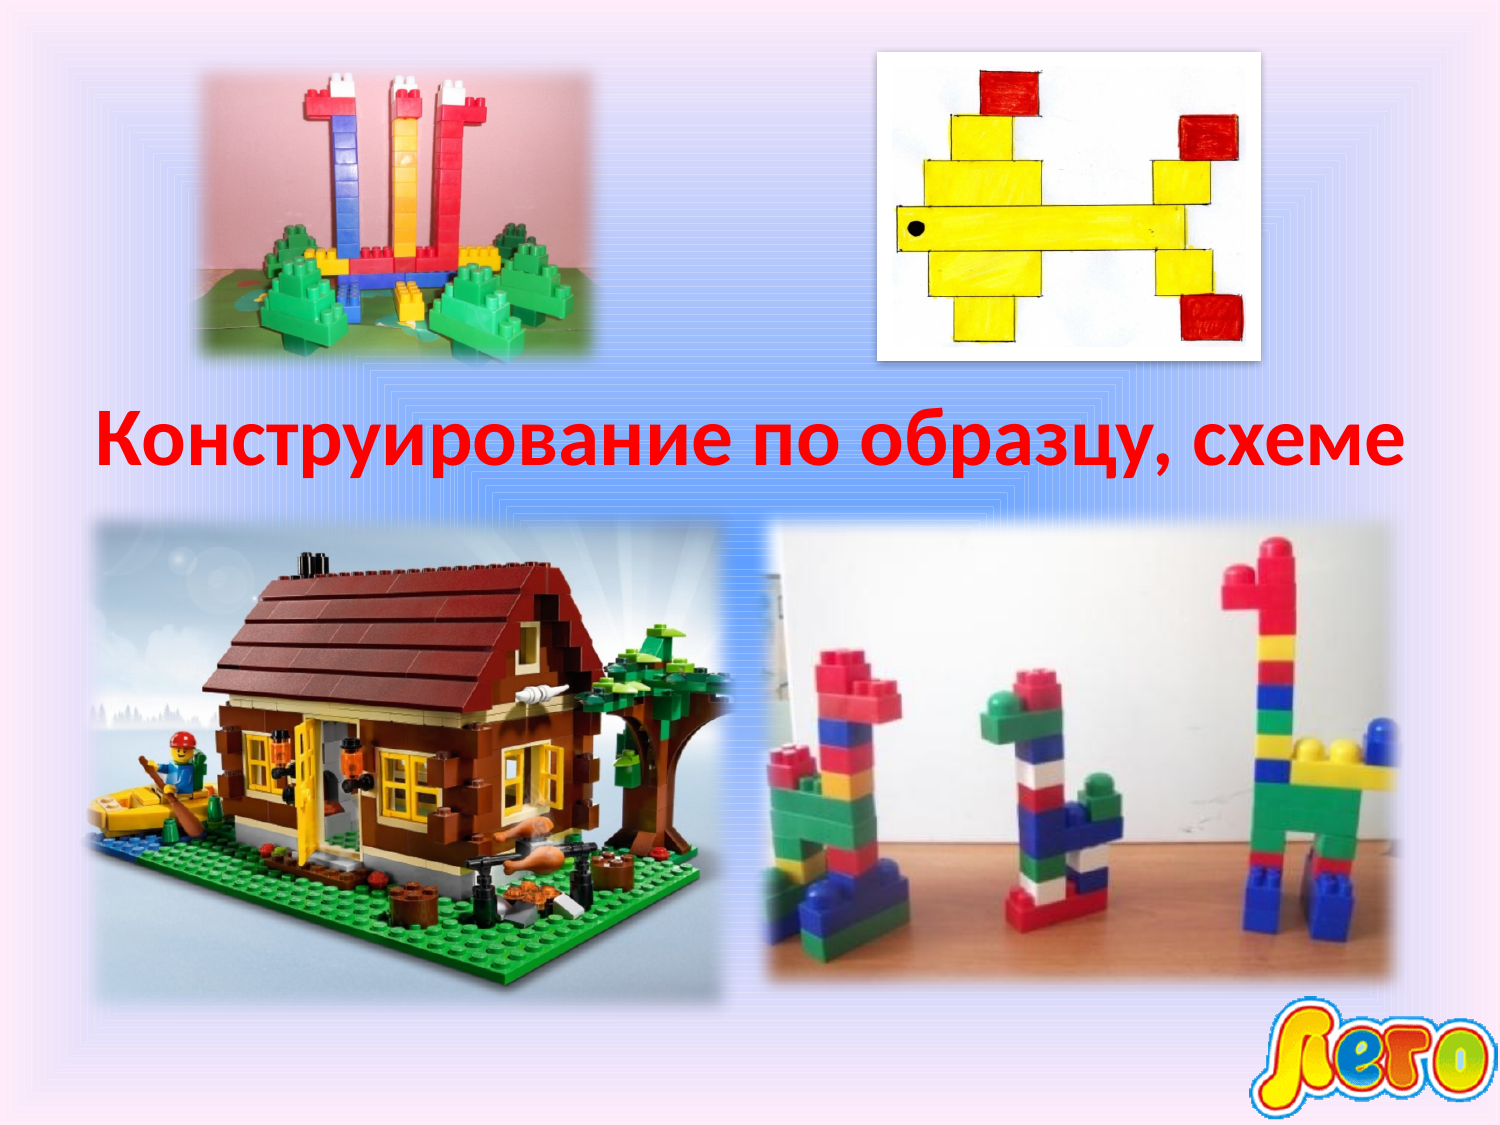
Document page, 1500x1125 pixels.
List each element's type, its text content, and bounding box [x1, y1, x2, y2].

picture [891, 66, 1247, 347]
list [76, 503, 740, 1022]
picture [182, 54, 610, 375]
title Конструирование по образцу, схеме [76, 338, 1427, 526]
picture [749, 503, 1500, 1125]
